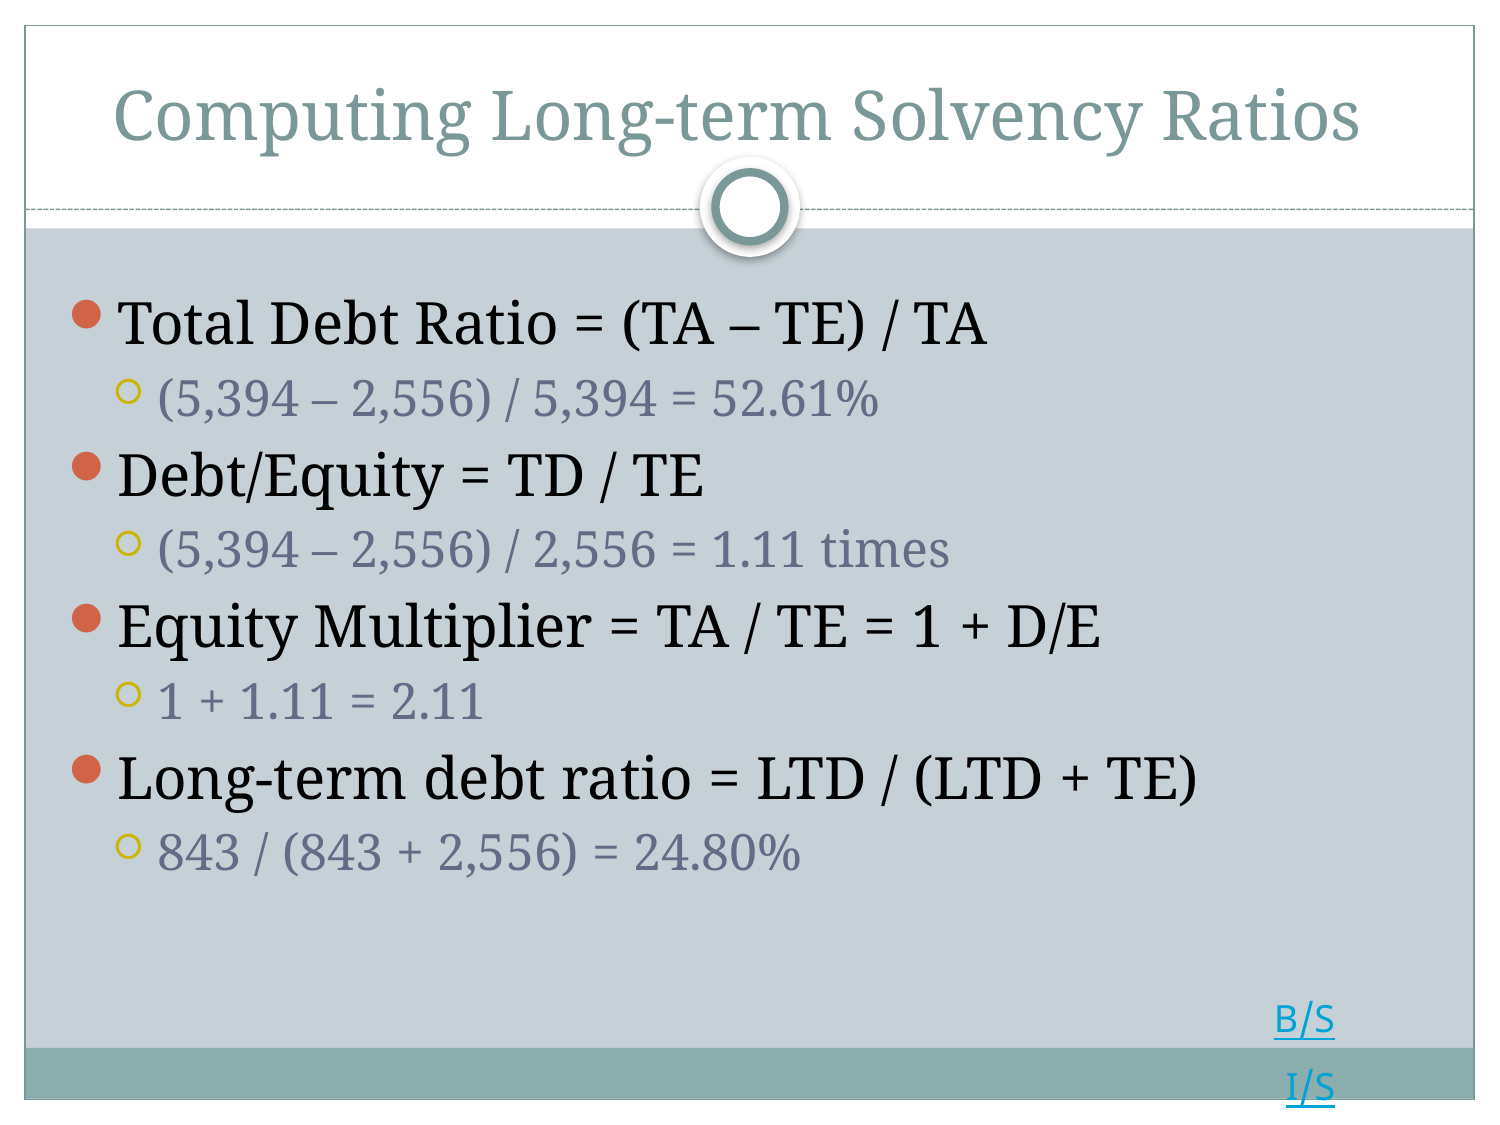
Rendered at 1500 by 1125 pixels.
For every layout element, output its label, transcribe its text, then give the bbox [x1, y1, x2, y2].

title Computing Long-term Solvency Ratios [53, 30, 1423, 162]
text_box B/S I/S [1212, 987, 1350, 1119]
text_box Total Debt Ratio = (TA – TE) / TA (5,394 – 2,556) / 5,394 = 52.61% Debt/Equity = TD / TE (5,394 – 2,556) / 2,556 = 1.11 times Equity Multiplier = TA / TE = 1 + D/E 1 + 1.11 = 2.11 Long-term debt ratio = LTD / (LTD + TE) 843 / (843 + 2,556) = 24.80% [53, 278, 1266, 1023]
